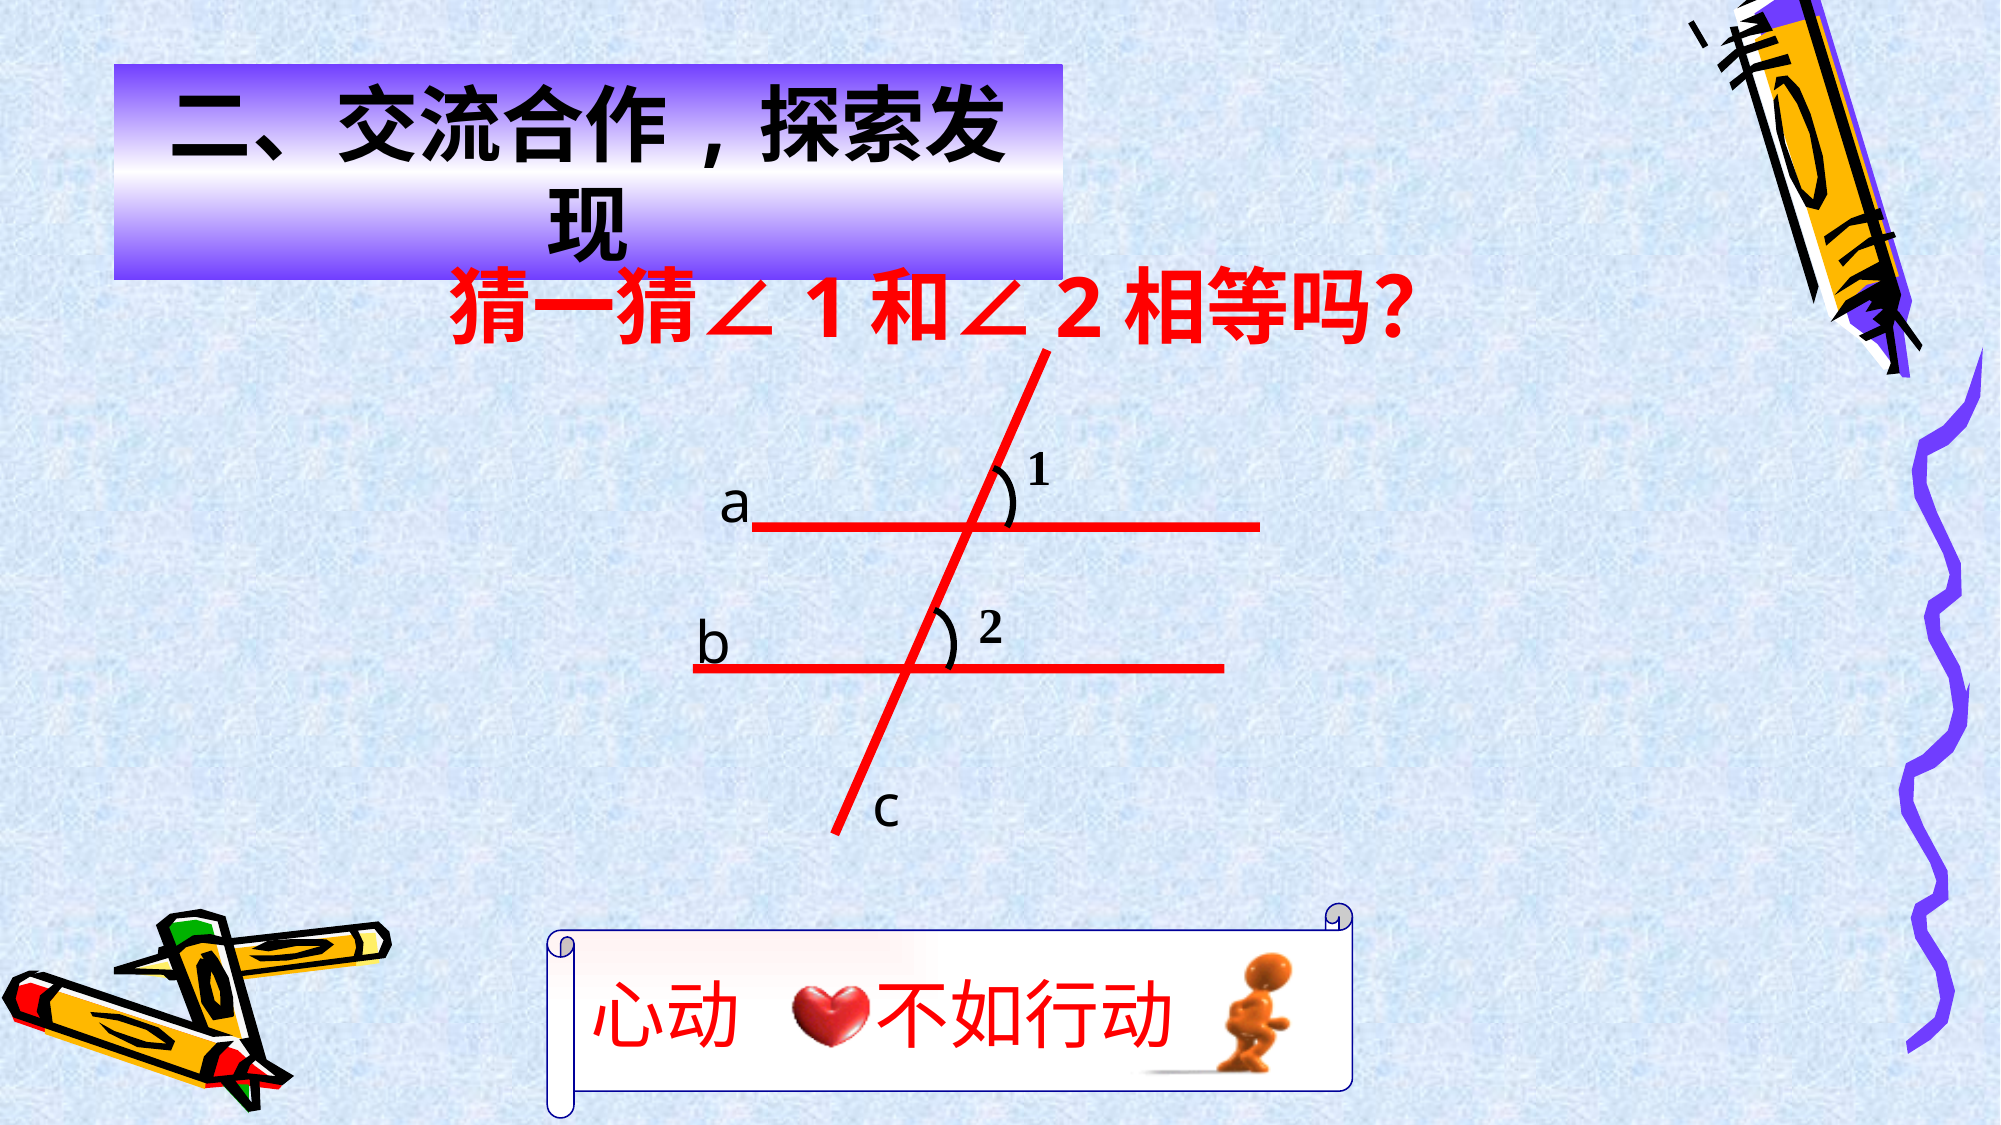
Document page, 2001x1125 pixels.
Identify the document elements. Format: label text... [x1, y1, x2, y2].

picture [0, 0, 2001, 1125]
text_box 猜一猜∠1和∠2相等吗？ [409, 246, 1496, 362]
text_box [546, 903, 1386, 1119]
text_box 二、交流合作,探索发现 [114, 64, 1063, 280]
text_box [680, 349, 1261, 847]
